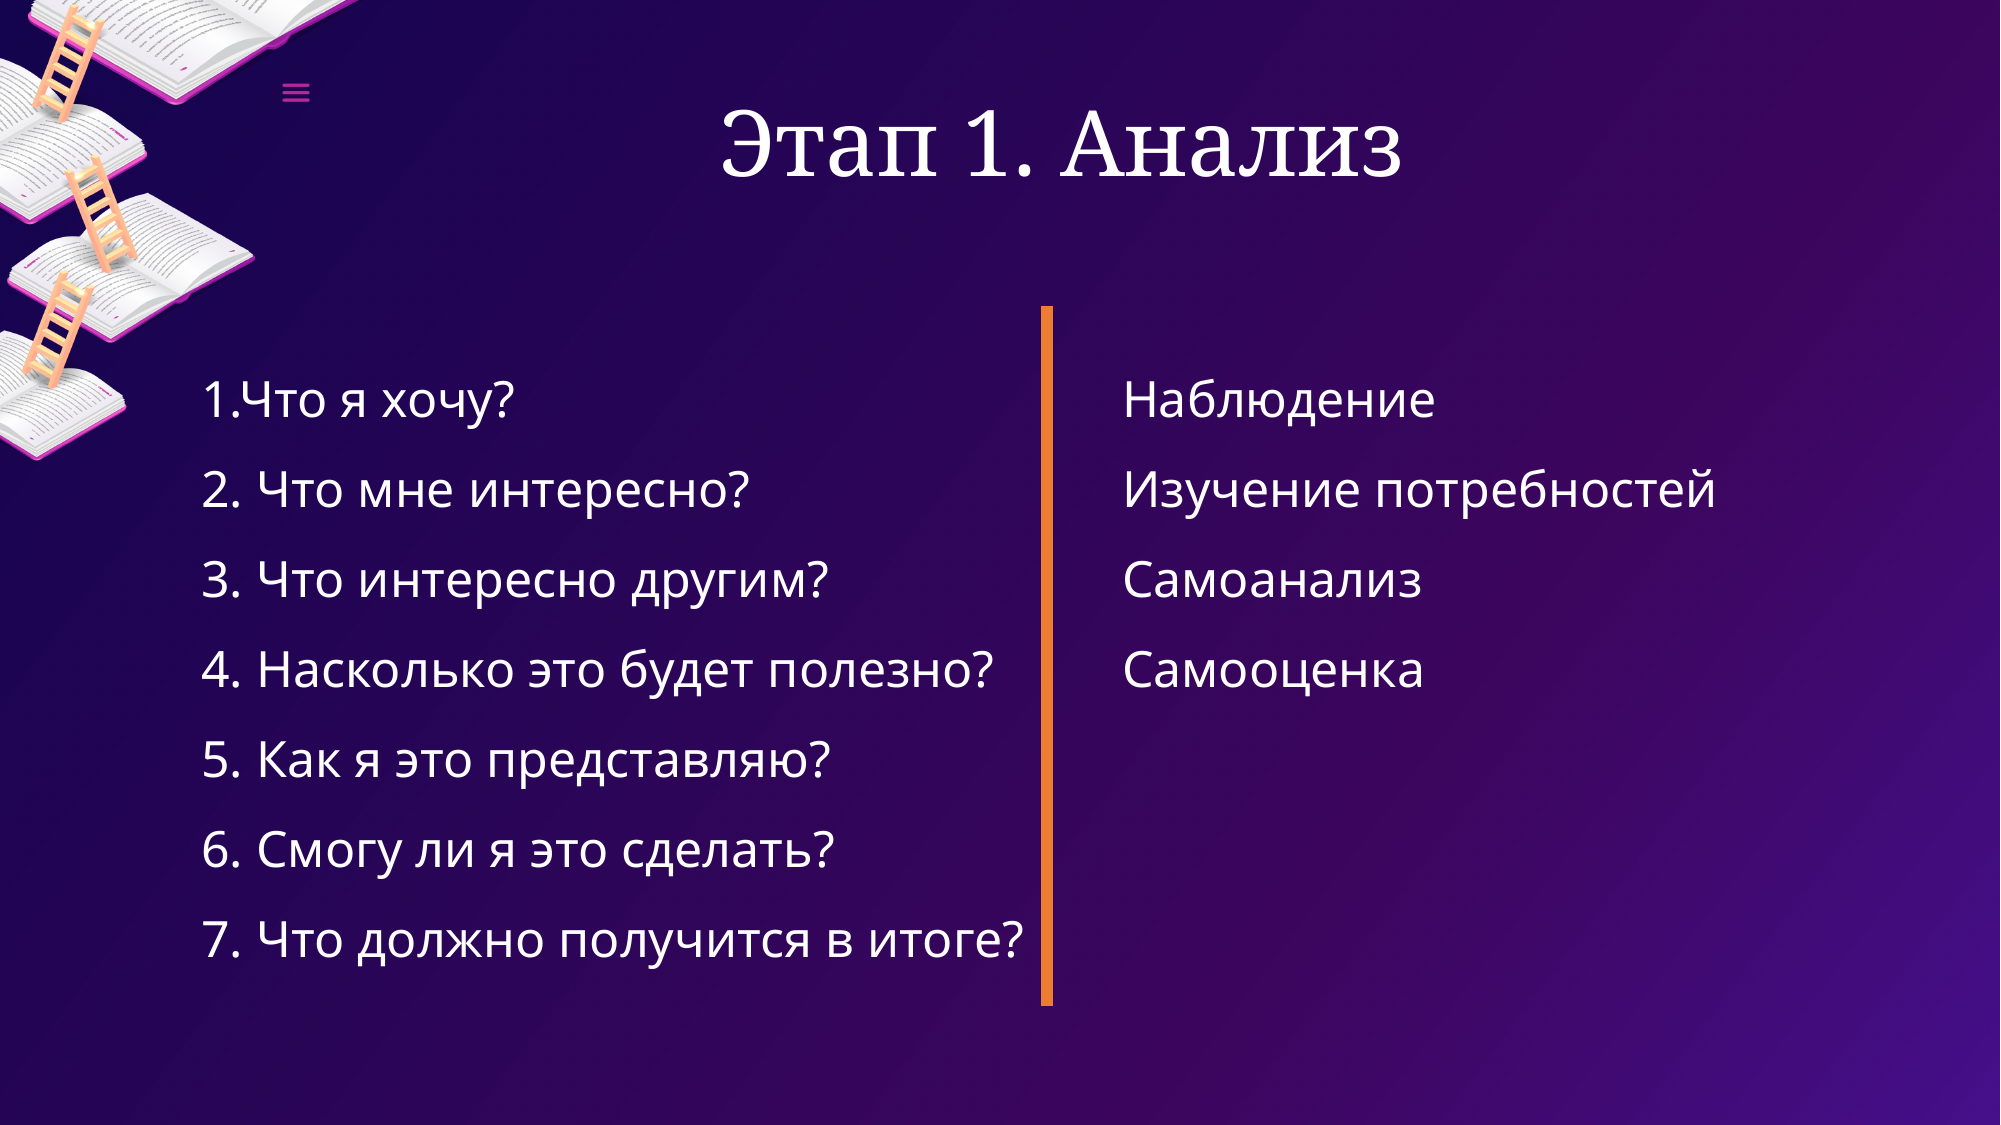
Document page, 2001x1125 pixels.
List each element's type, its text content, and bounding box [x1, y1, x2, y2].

text_box 1.Что я хочу? 2. Что мне интересно? 3. Что интересно другим? 4. Насколько это будет полезно? 5. Как я это представляю? 6. Смогу ли я это сделать? 7. Что должно получится в итоге? [186, 330, 1041, 976]
text_box Наблюдение Изучение потребностей Самоанализ Самооценка [1107, 330, 1967, 796]
title Этап 1. Анализ [261, 38, 1863, 256]
picture [0, 0, 2000, 1125]
